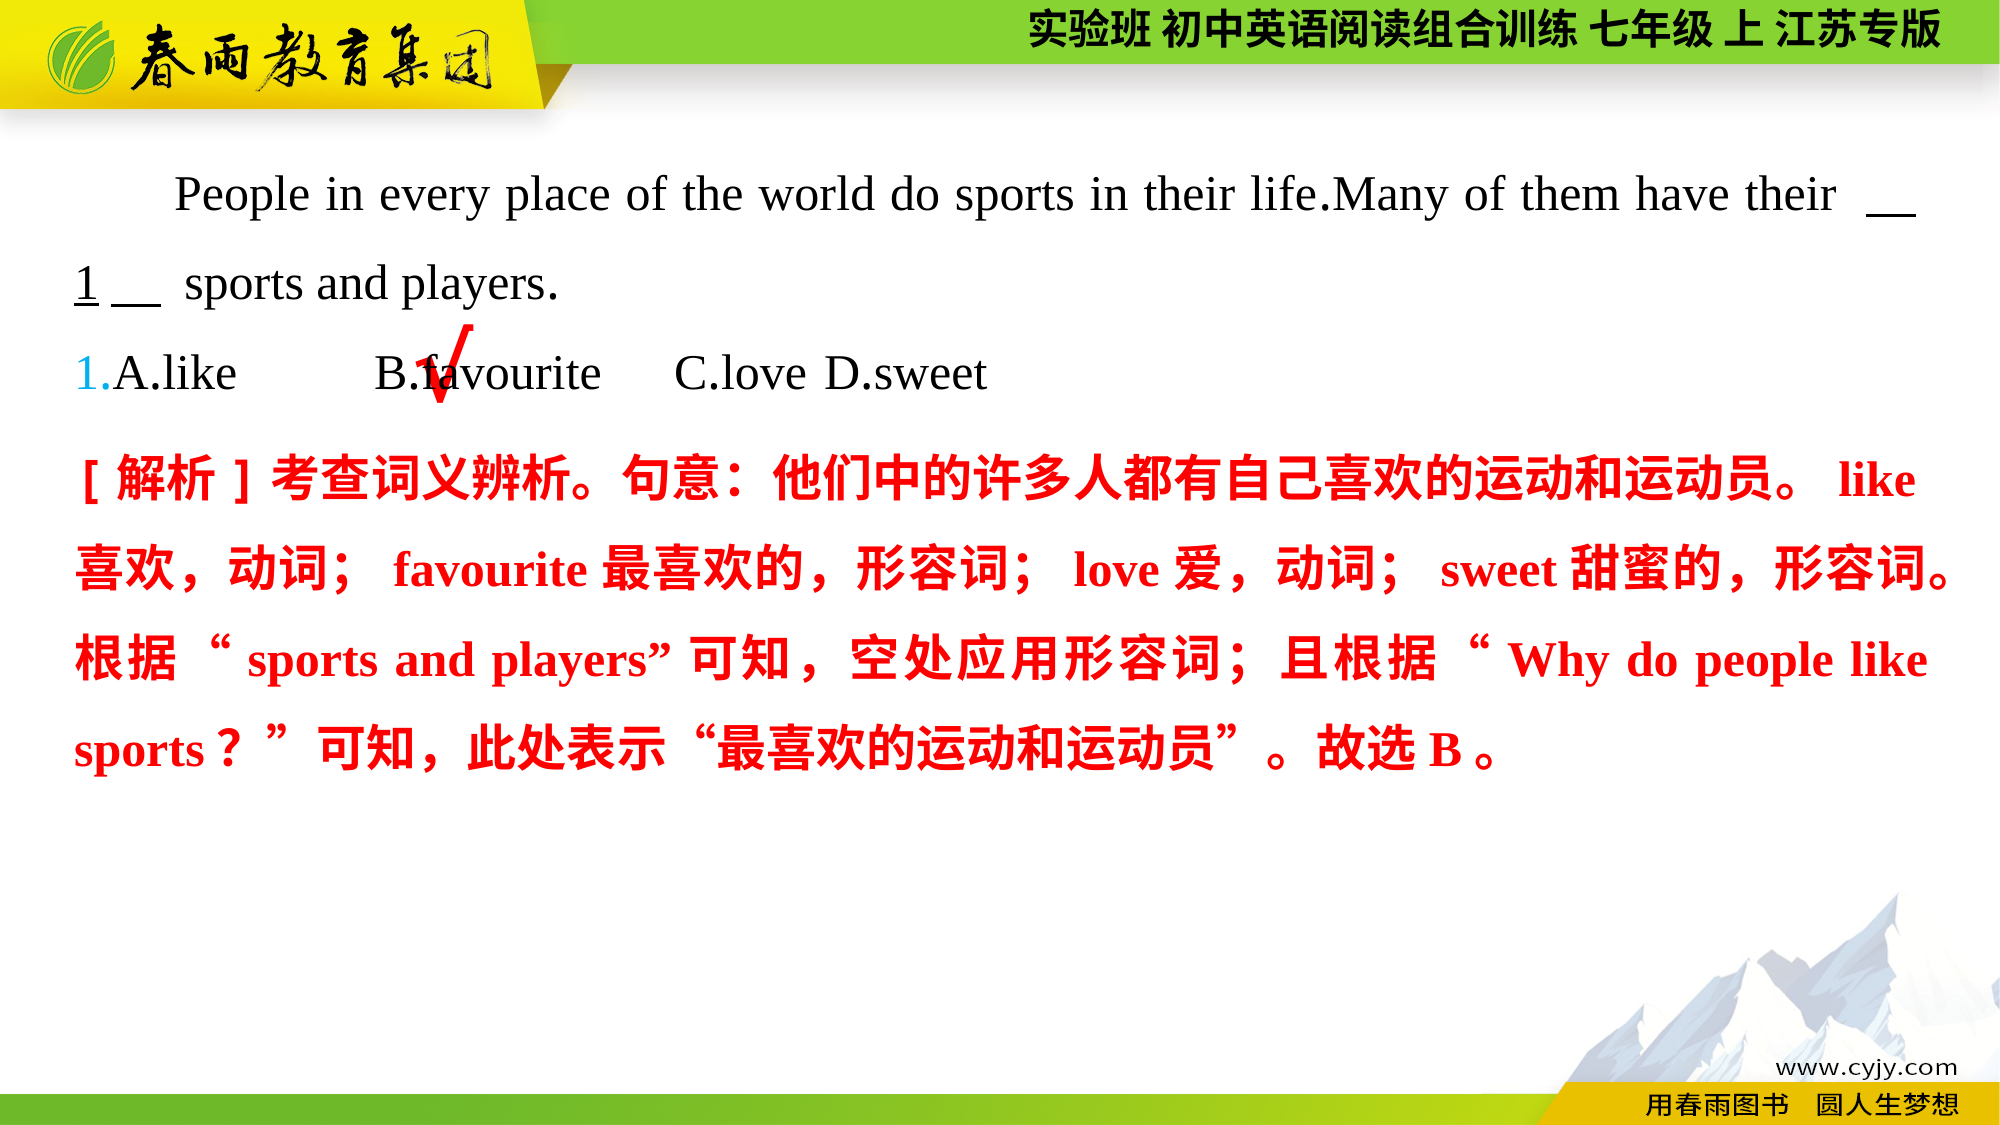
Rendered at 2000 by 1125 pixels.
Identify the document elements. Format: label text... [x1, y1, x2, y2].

text_box [解析]考查词义辨析。句意：他们中的许多人都有自己喜欢的运动和运动员。like喜欢，动词；favourite最喜欢的，形容词；love爱，动词；sweet甜蜜的，形容词。根据“sports and players”可知，空处应用形容词；且根据“Why do people like sports？”可知，此处表示“最喜欢的运动和运动员”。故选B。 [59, 408, 1944, 784]
picture [0, 0, 2000, 1125]
list People in every place of the world do sports in their life.Many of them have their 1 sports and players. 1.A.like B.favourite C.love D.sweet [59, 122, 1944, 408]
